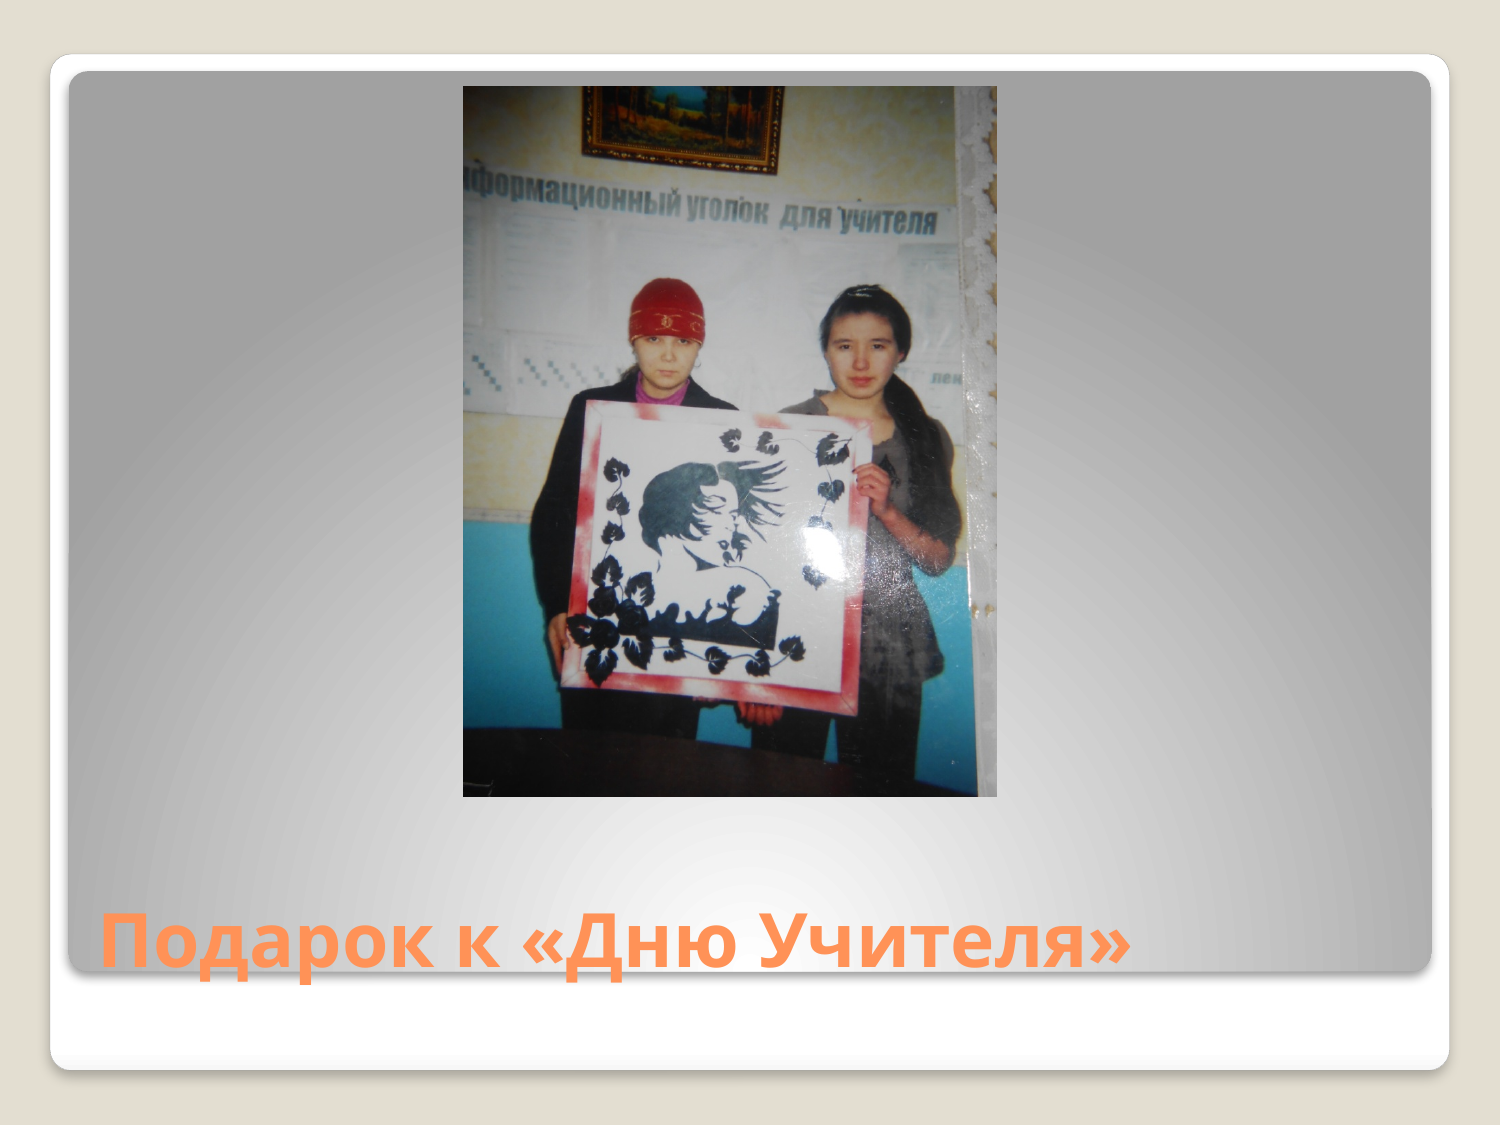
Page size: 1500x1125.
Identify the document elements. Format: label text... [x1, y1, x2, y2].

title Подарок к «Дню Учителя» [82, 817, 1425, 990]
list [463, 86, 997, 798]
